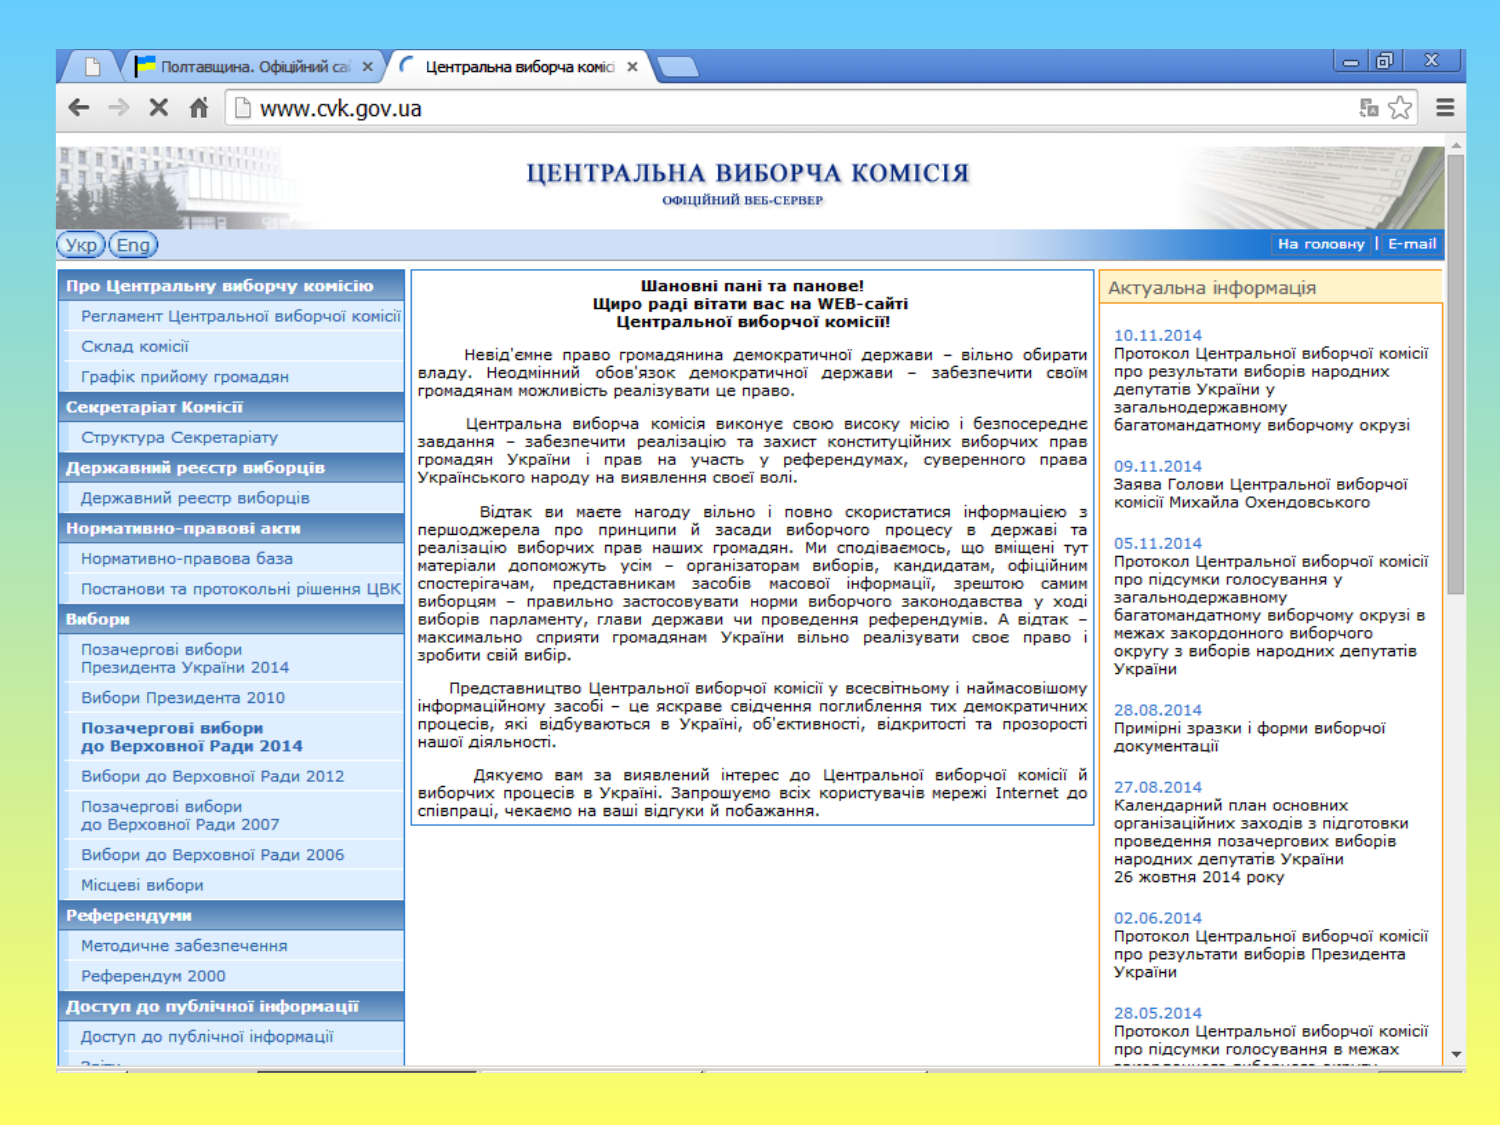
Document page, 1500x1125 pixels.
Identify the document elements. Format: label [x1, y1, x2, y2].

picture [55, 49, 1467, 1073]
